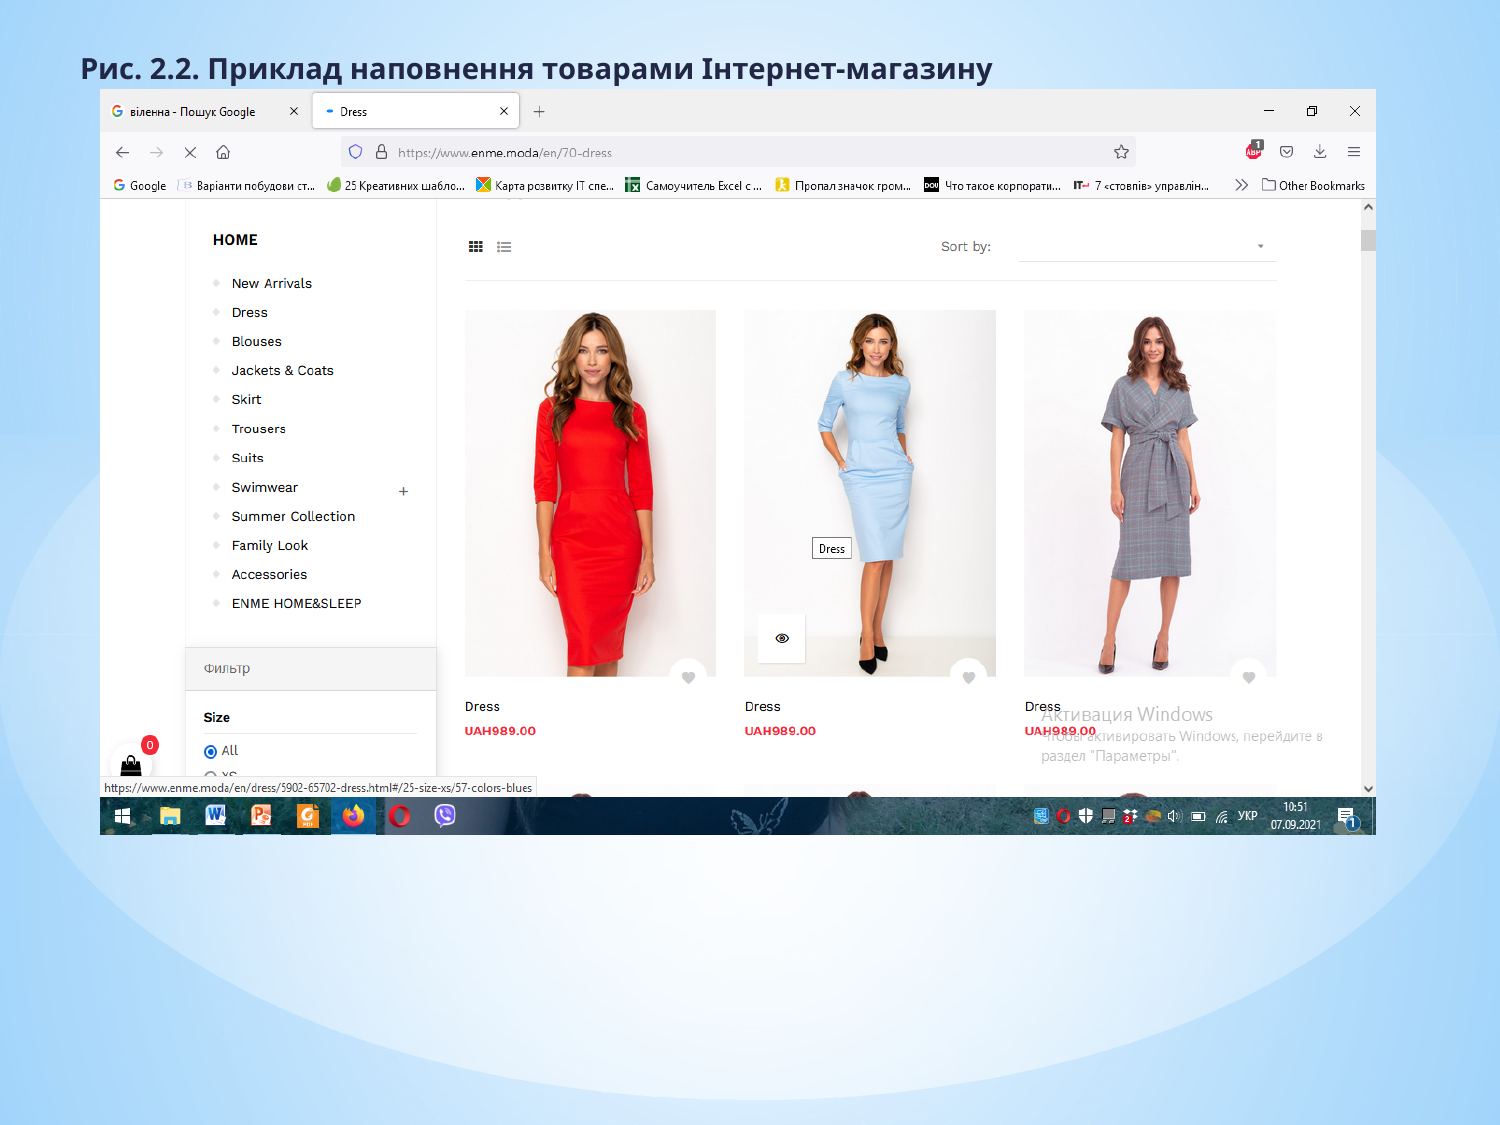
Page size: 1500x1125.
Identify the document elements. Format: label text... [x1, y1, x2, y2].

picture [100, 89, 1377, 835]
subtitle Рис. 2.2. Приклад наповнення товарами Інтернет-магазину [64, 42, 1436, 1071]
picture [284, 827, 297, 835]
